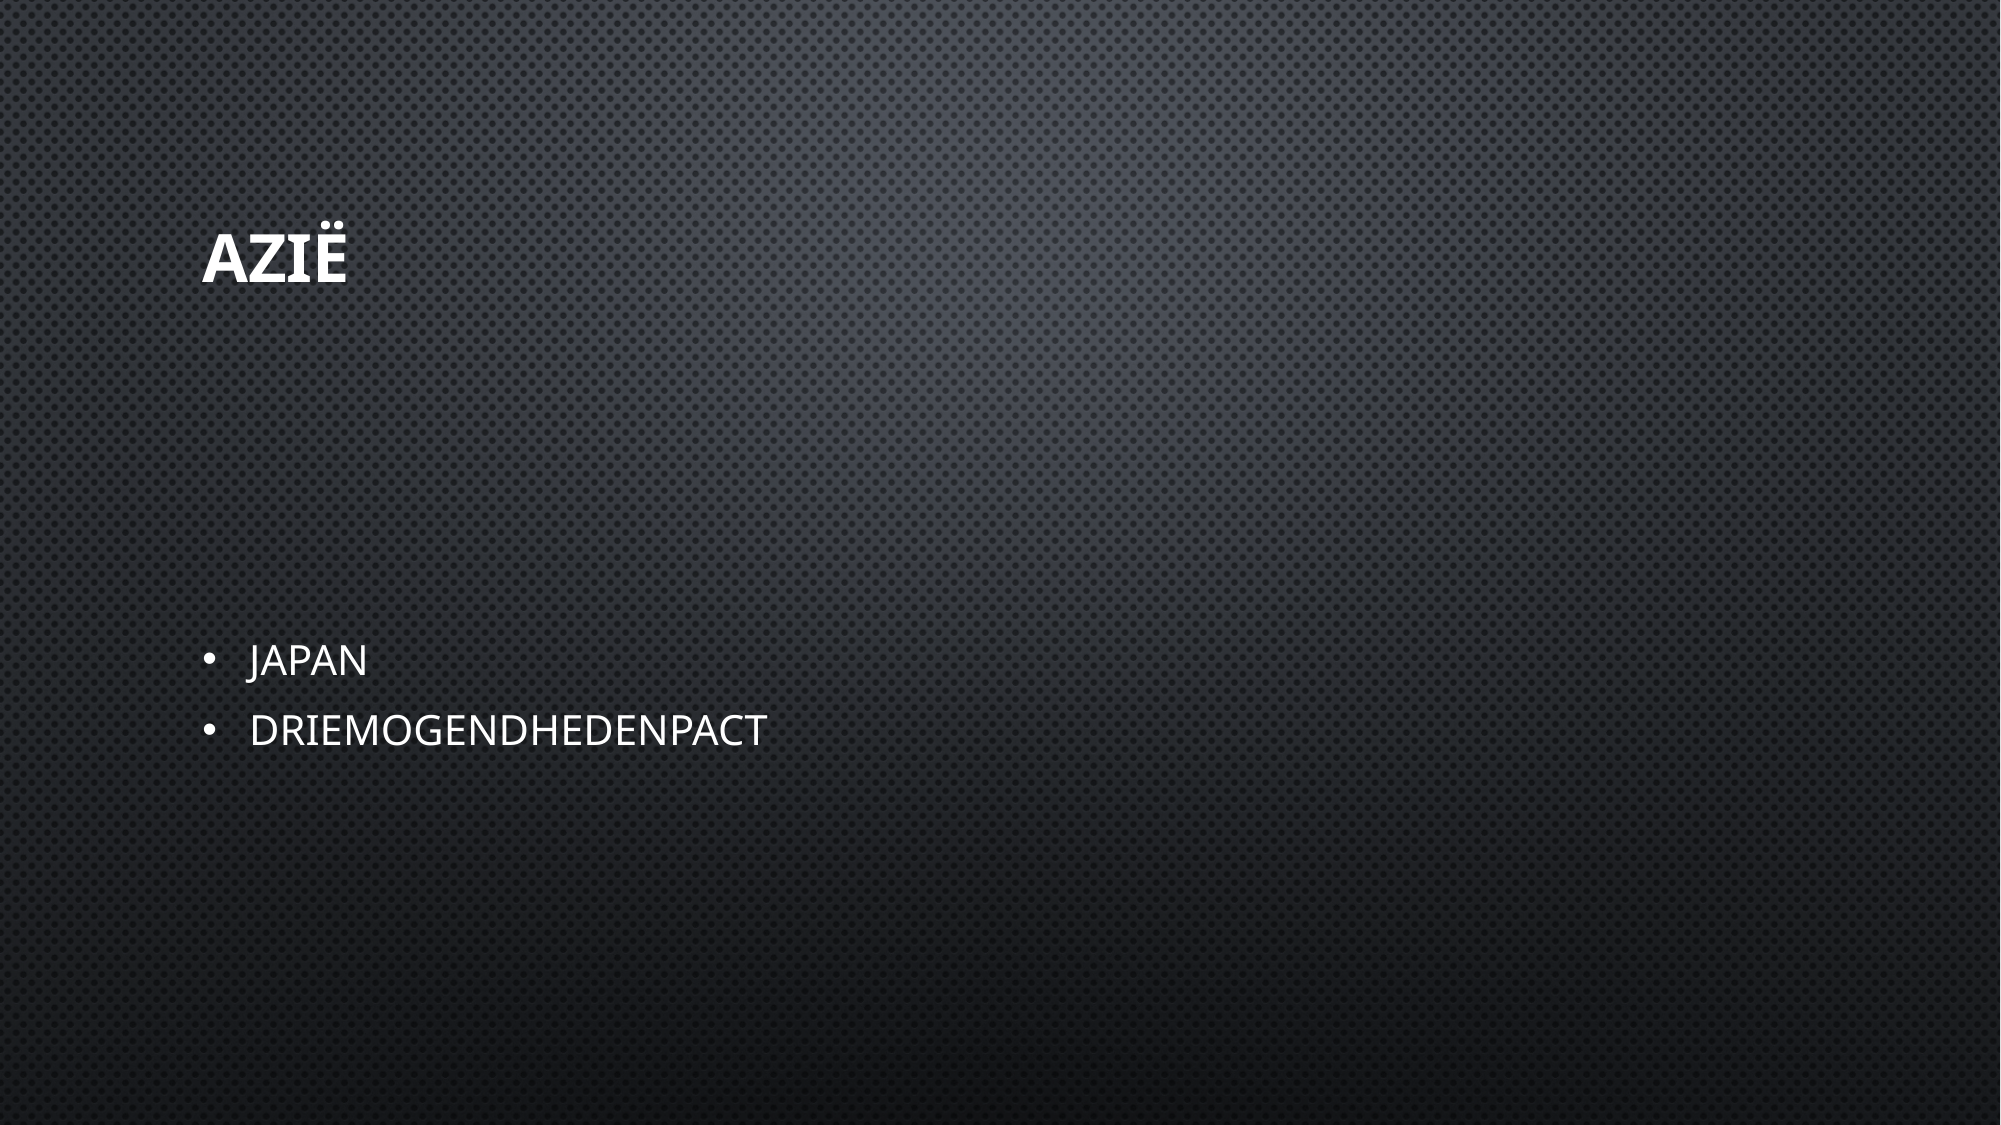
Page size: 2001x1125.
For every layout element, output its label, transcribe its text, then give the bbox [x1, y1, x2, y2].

list japan Driemogendhedenpact [187, 437, 1813, 950]
title Azië [187, 99, 1813, 413]
text_box [754, 375, 1296, 800]
